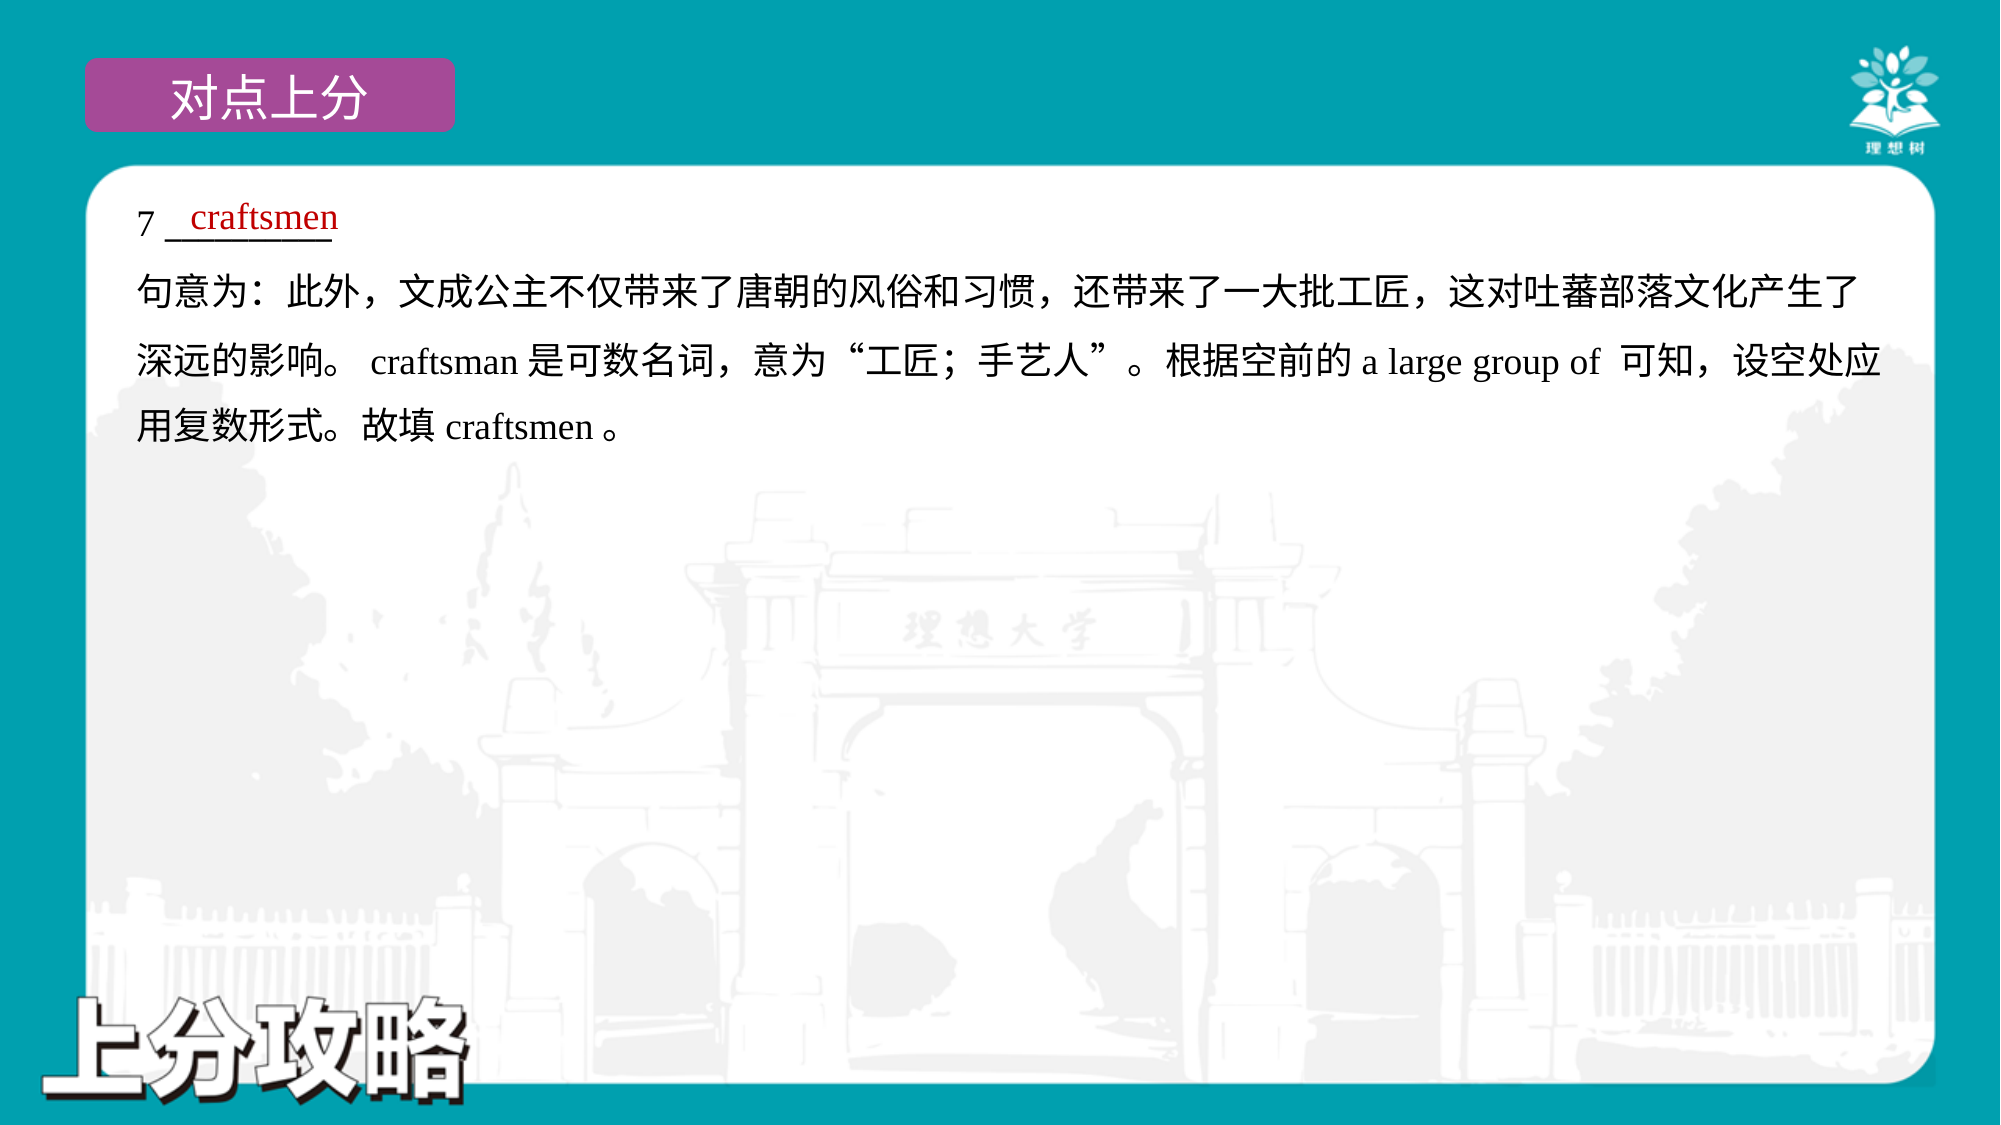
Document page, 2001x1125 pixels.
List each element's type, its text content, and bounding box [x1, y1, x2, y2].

picture [0, 0, 2000, 1125]
text_box craftsmen [176, 170, 353, 230]
text_box 7 __________ [136, 176, 1865, 237]
text_box 句意为：此外，文成公主不仅带来了唐朝的风俗和习惯，还带来了一大批工匠，这对吐蕃部落文化产生了 深远的影响。craftsman是可数名词，意为“工匠；手艺人”。根据空前的a large group of 可知，设空处应 用复数形式。故填craftsmen。 [136, 244, 1865, 441]
